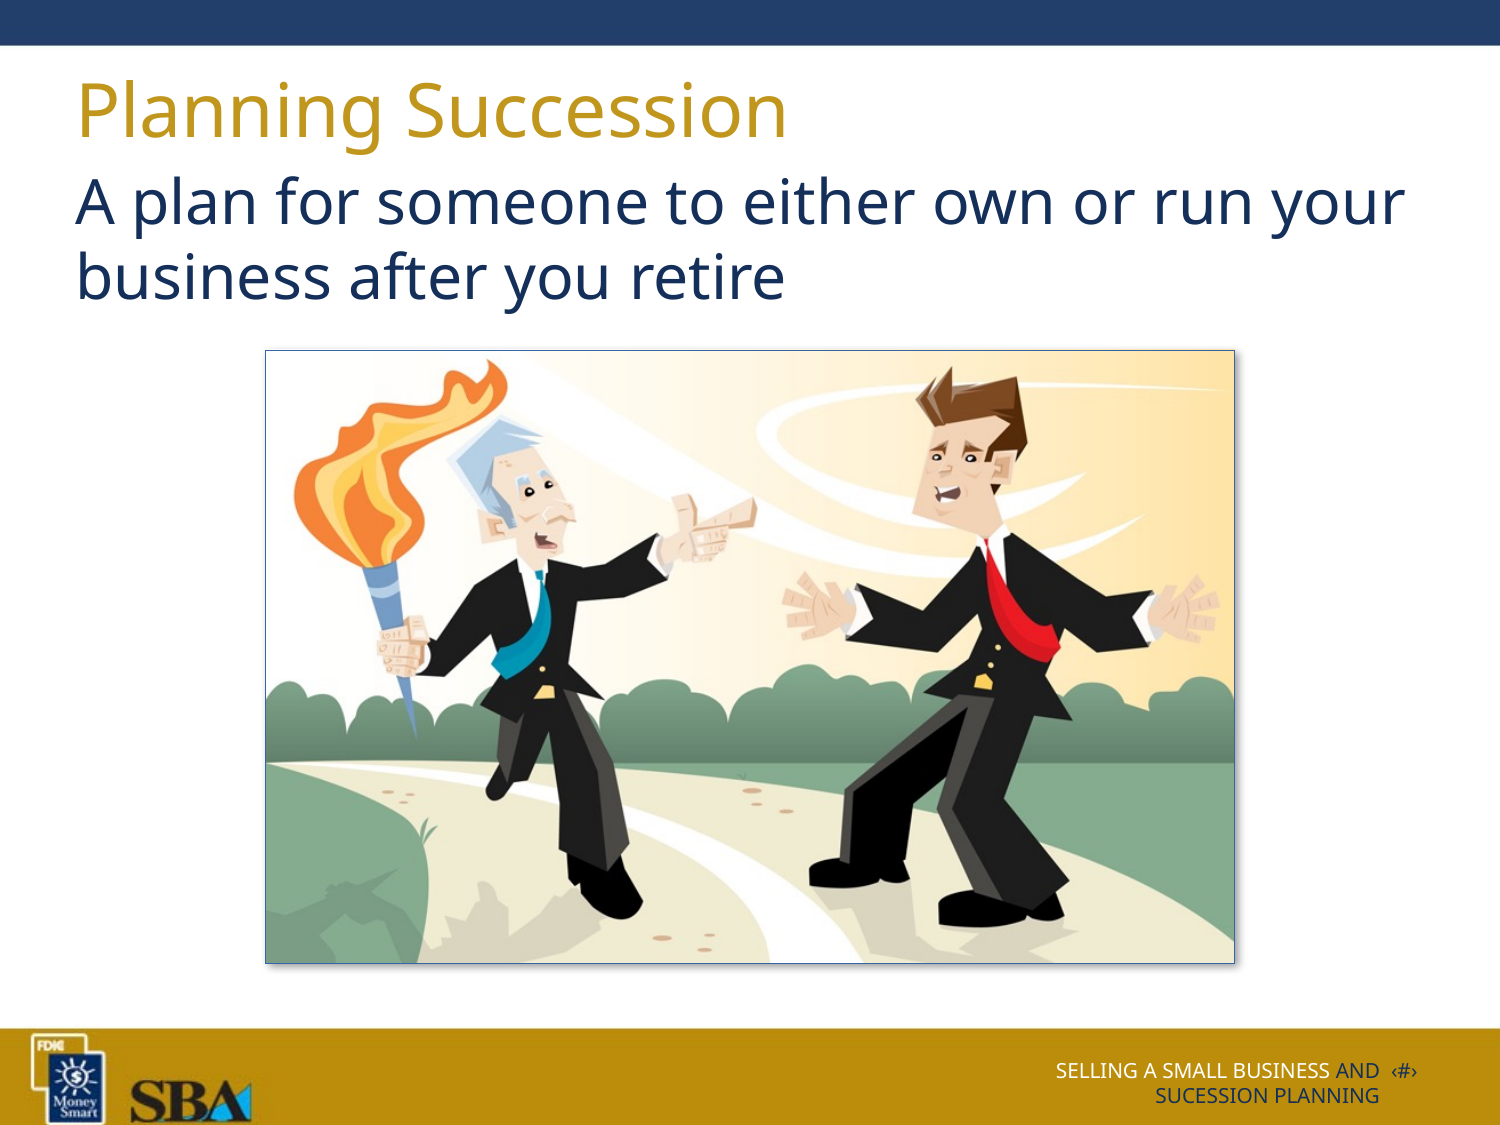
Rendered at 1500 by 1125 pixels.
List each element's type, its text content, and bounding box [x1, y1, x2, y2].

picture [0, 0, 1500, 1125]
list A plan for someone to either own or run your business after you retire [74, 161, 1426, 863]
title Planning Succession [74, 61, 1426, 161]
